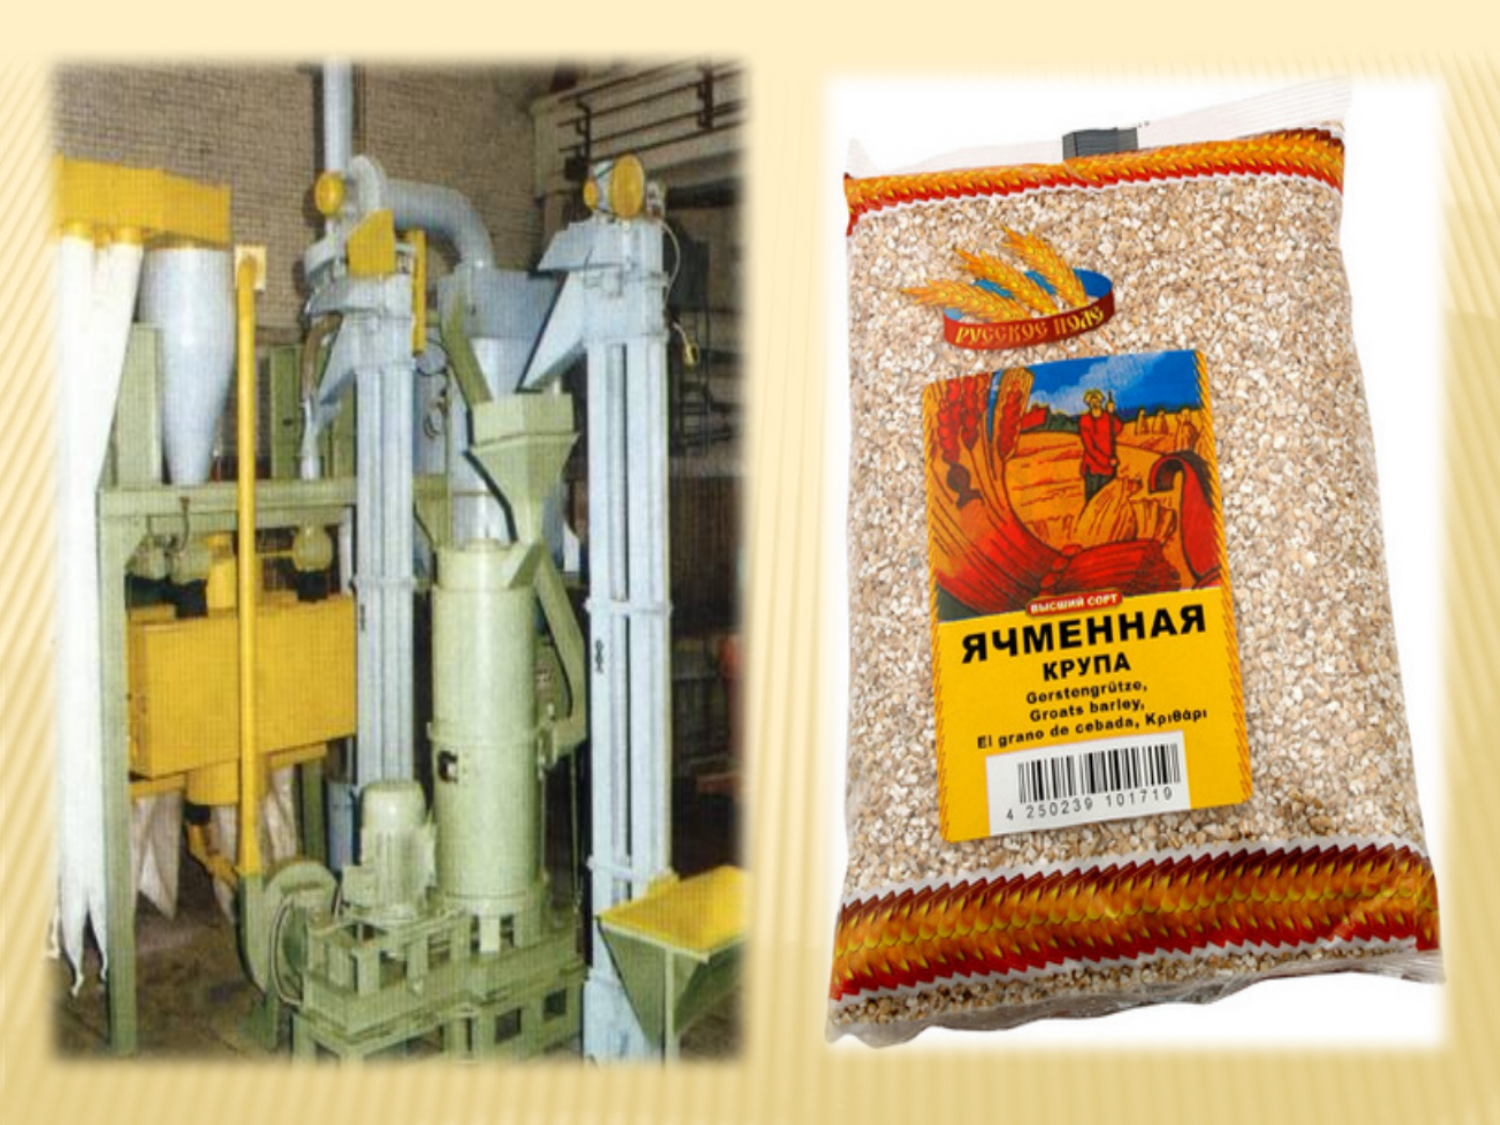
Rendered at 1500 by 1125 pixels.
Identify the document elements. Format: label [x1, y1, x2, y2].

picture [808, 58, 1466, 1067]
picture [34, 46, 762, 1079]
